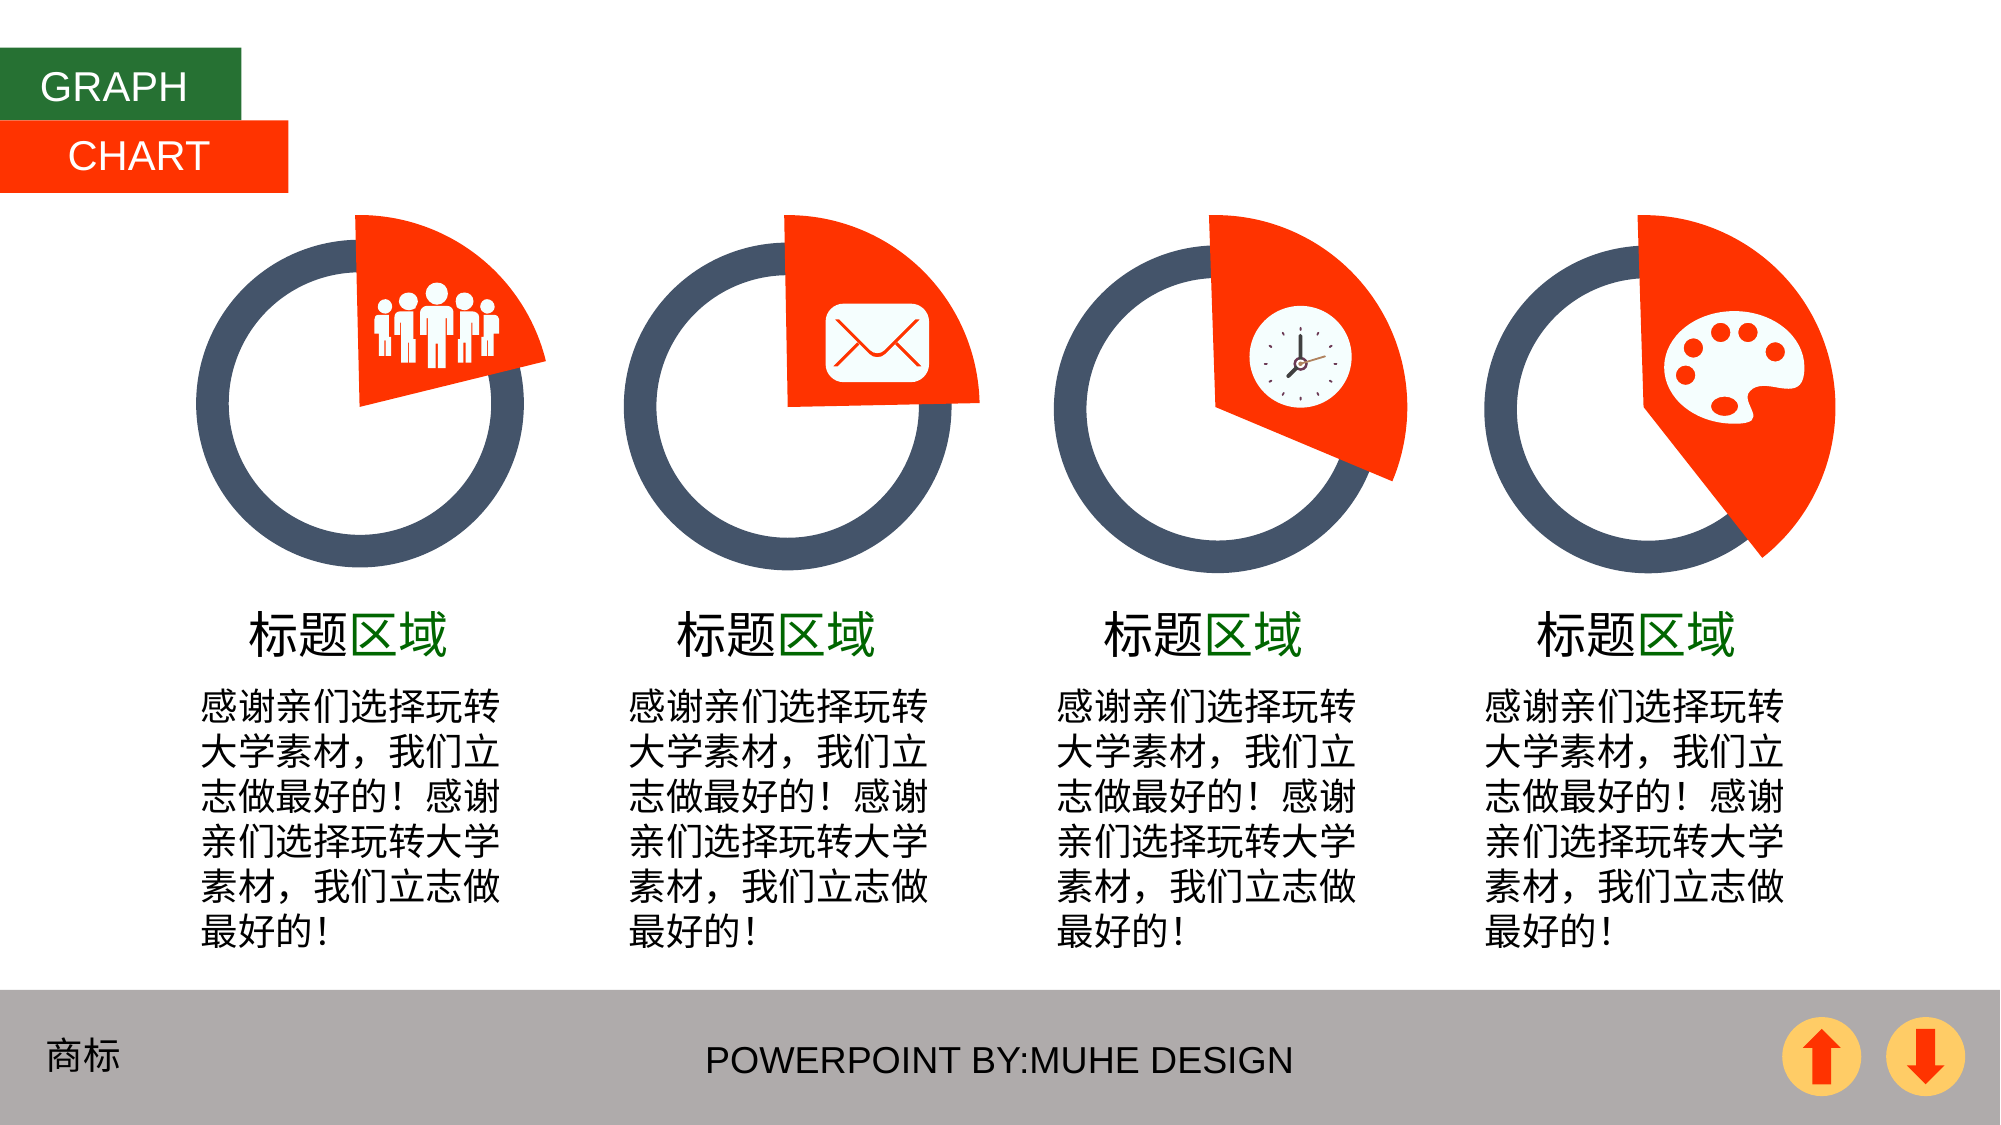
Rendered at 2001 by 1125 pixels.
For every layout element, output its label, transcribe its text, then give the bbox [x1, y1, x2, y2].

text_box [1451, 214, 1836, 599]
text_box 感谢亲们选择玩转大学素材，我们立志做最好的！感谢亲们选择玩转大学素材，我们立志做最好的！ [1470, 675, 1818, 960]
text_box 标题区域 [1521, 599, 1775, 671]
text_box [167, 214, 552, 599]
text_box 标题区域 [233, 599, 487, 671]
text_box 标题区域 [661, 599, 915, 671]
text_box 感谢亲们选择玩转大学素材，我们立志做最好的！感谢亲们选择玩转大学素材，我们立志做最好的！ [186, 675, 534, 960]
text_box 感谢亲们选择玩转大学素材，我们立志做最好的！感谢亲们选择玩转大学素材，我们立志做最好的！ [1041, 675, 1389, 960]
text_box 感谢亲们选择玩转大学素材，我们立志做最好的！感谢亲们选择玩转大学素材，我们立志做最好的！ [614, 675, 962, 960]
text_box GRAPH [25, 52, 230, 118]
text_box CHART [52, 120, 245, 186]
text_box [595, 214, 980, 599]
text_box 标题区域 [1089, 599, 1343, 671]
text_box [1023, 214, 1408, 599]
